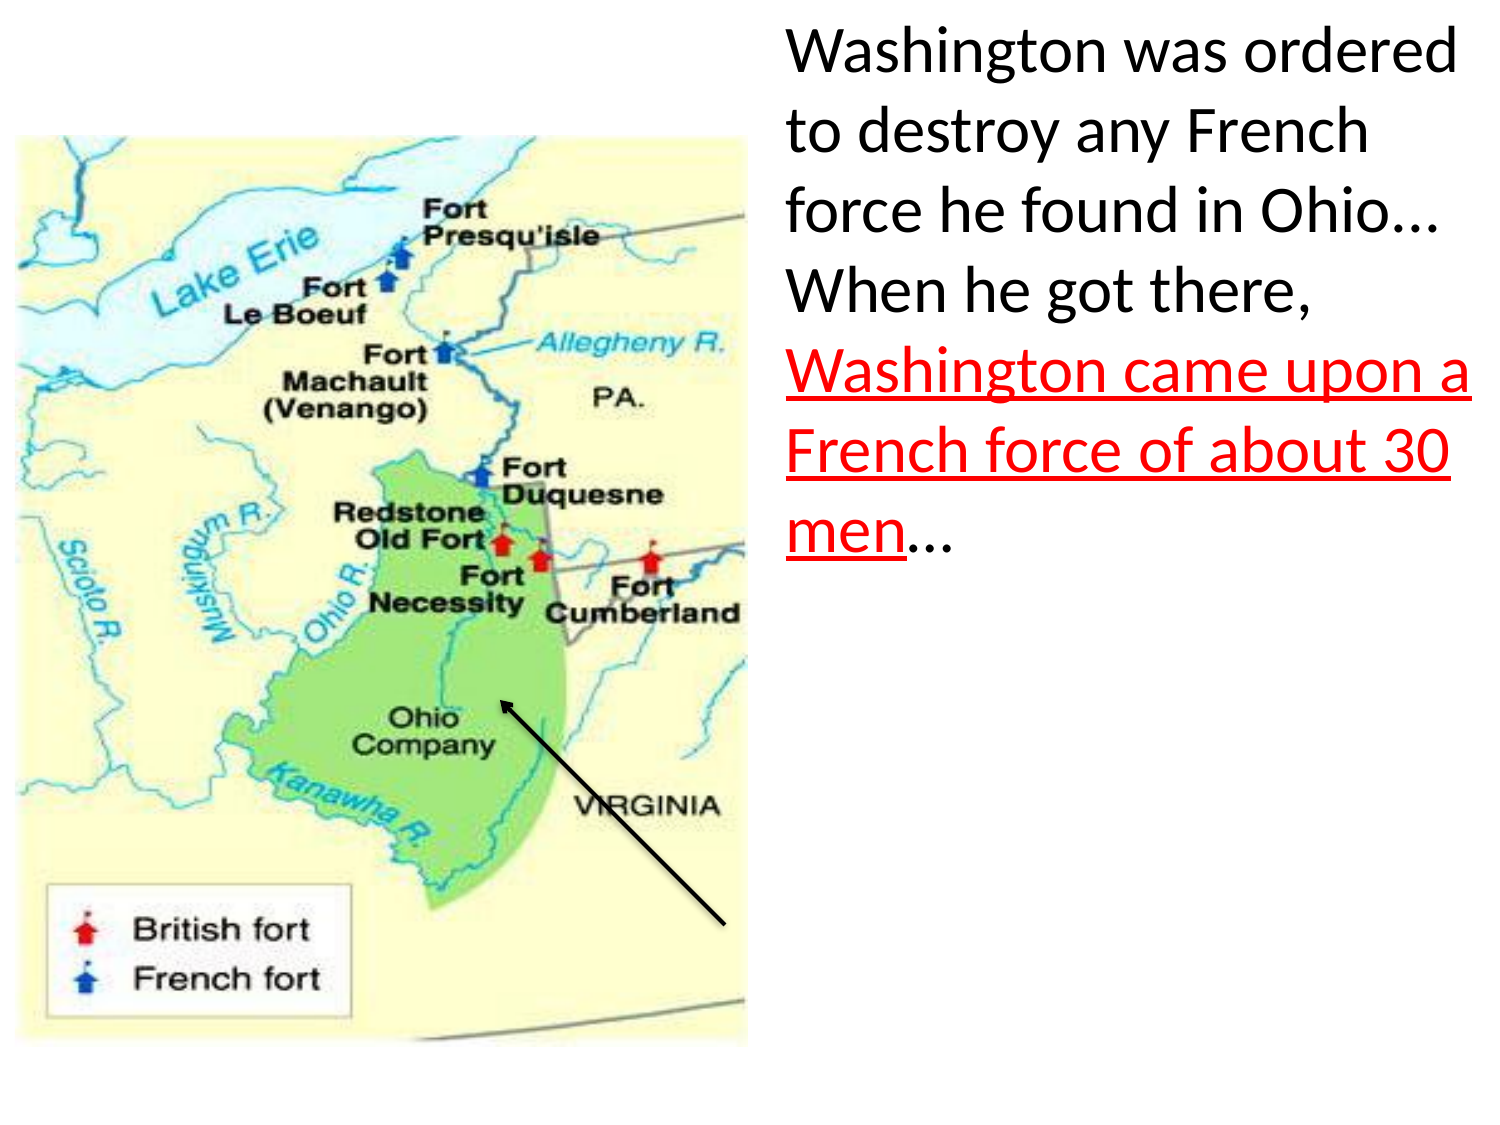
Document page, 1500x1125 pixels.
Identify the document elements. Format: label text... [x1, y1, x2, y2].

text_box Washington was ordered to destroy any French force he found in Ohio... When he got there, Washington came upon a French force of about 30 men… [779, 0, 1500, 994]
text_box [14, 135, 748, 1047]
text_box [499, 699, 726, 926]
